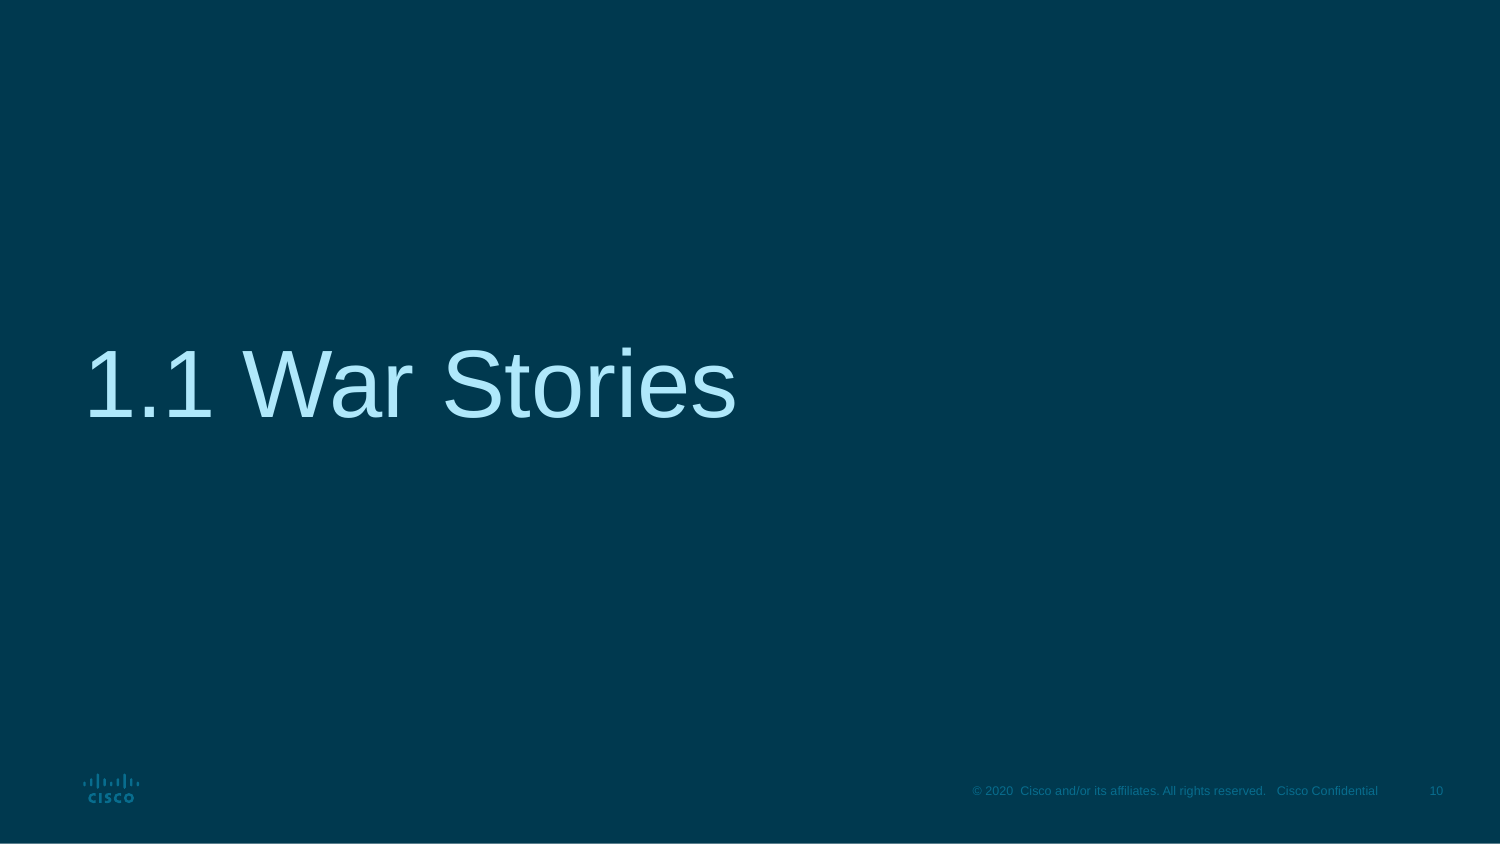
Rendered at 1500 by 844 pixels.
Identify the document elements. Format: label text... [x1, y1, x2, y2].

title 1.1 War Stories [68, 150, 1315, 446]
